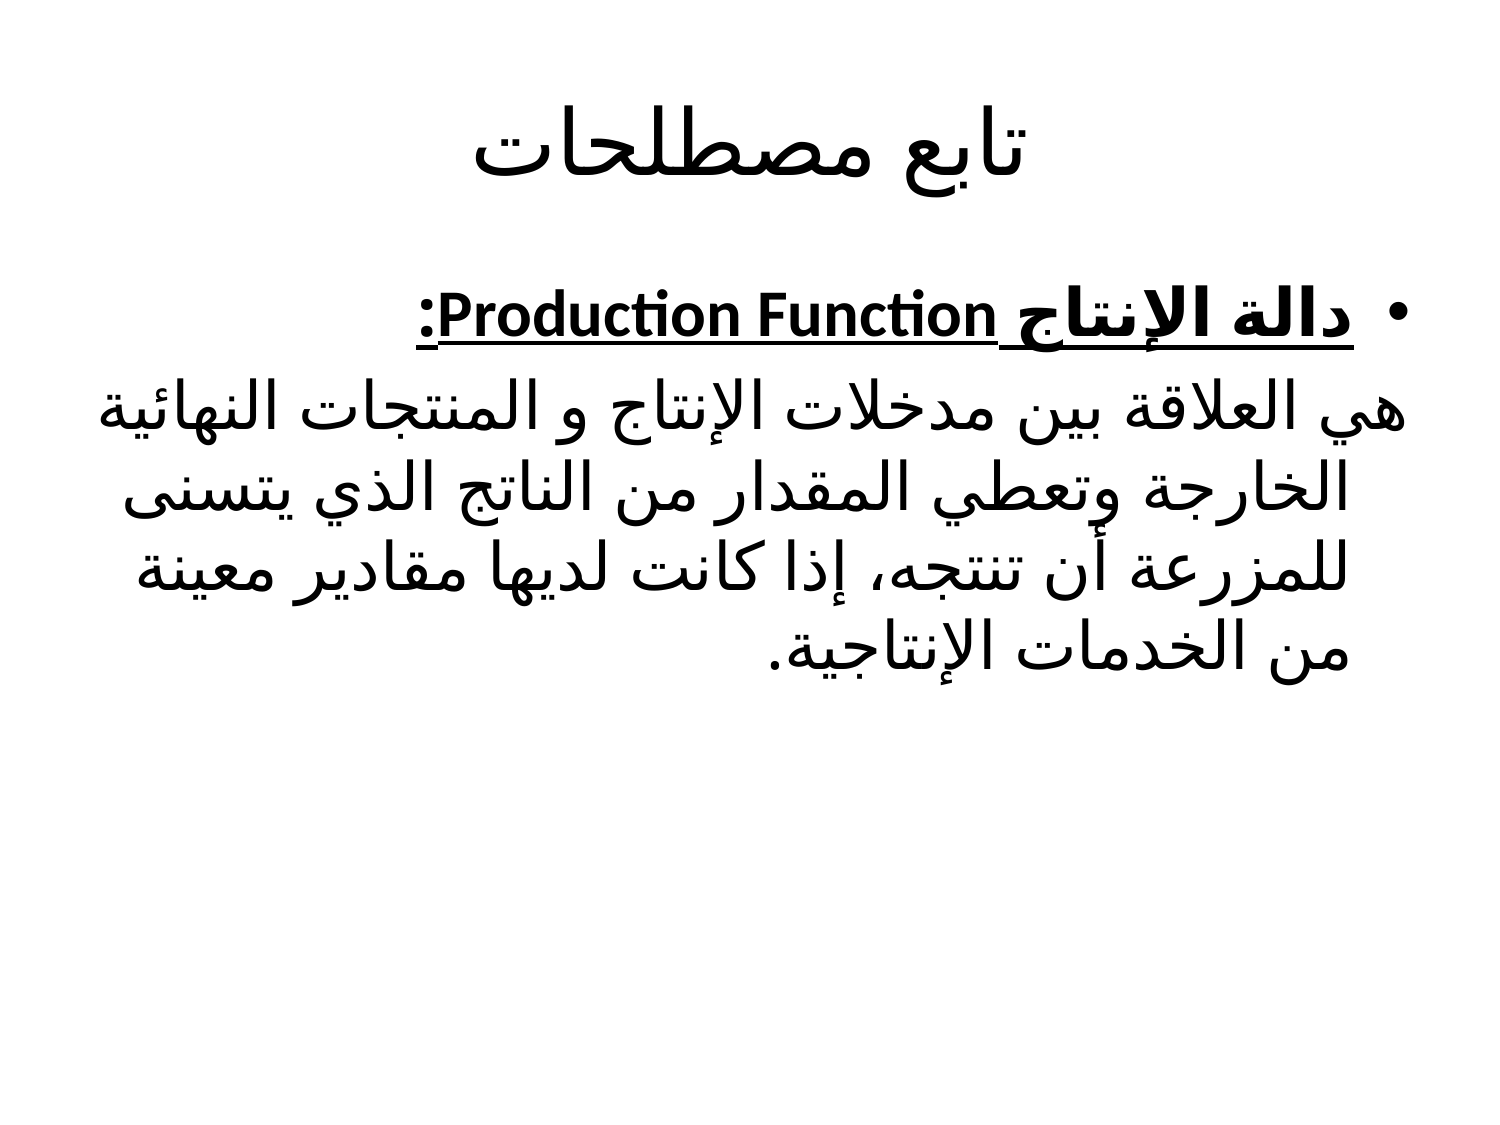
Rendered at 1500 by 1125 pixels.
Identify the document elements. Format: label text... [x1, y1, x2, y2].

list دالة الإنتاج Production Function: هي العلاقة بين مدخلات الإنتاج و المنتجات النهائية الخارجة وتعطي المقدار من الناتج الذي يتسنى للمزرعة أن تنتجه، إذا كانت لديها مقادير معينة من الخدمات الإنتاجية. [75, 262, 1425, 1005]
title تابع مصطلحات [75, 45, 1425, 233]
